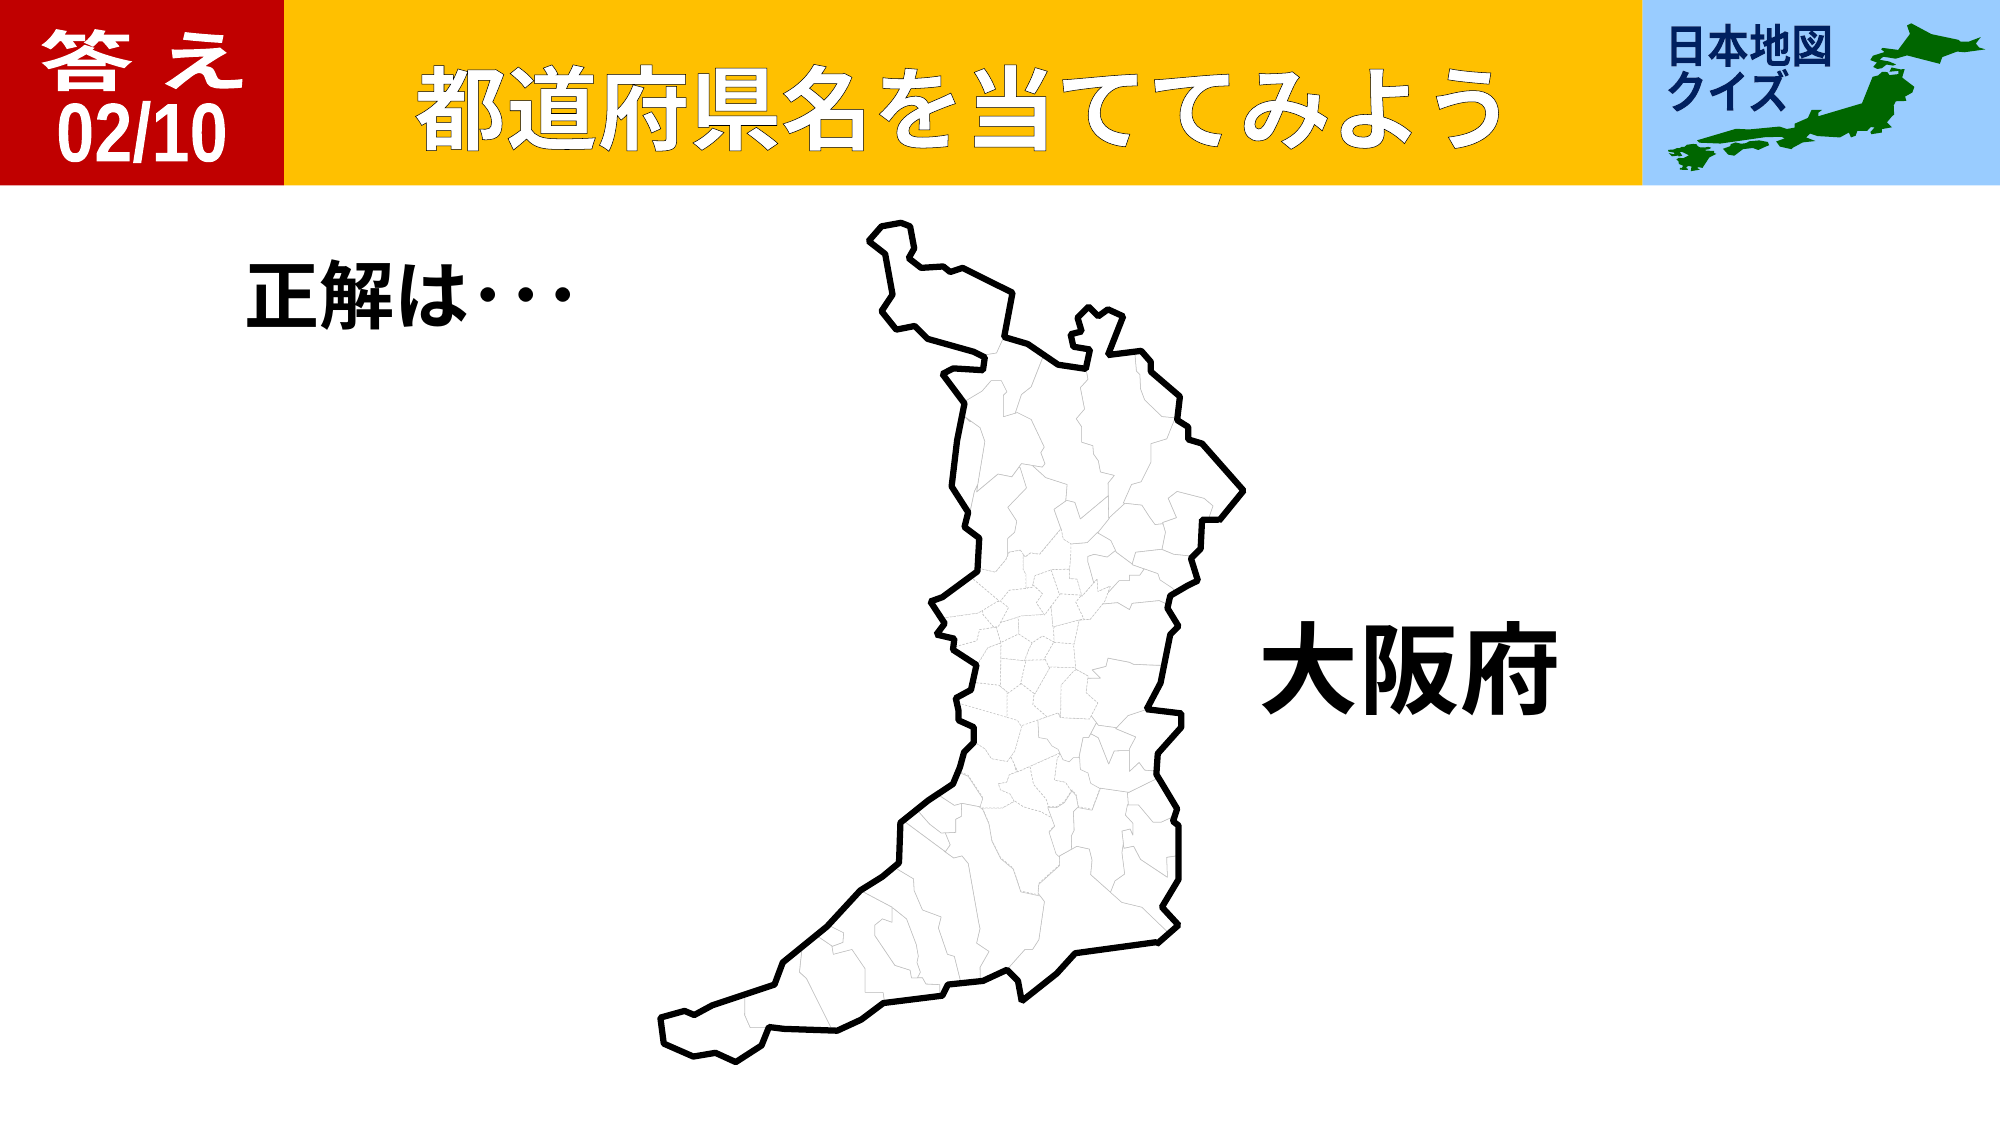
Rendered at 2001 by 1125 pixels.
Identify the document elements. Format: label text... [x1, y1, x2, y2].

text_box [660, 222, 1244, 1063]
text_box 正解は･･･ [229, 240, 597, 346]
text_box 大阪府 [1248, 599, 1576, 735]
